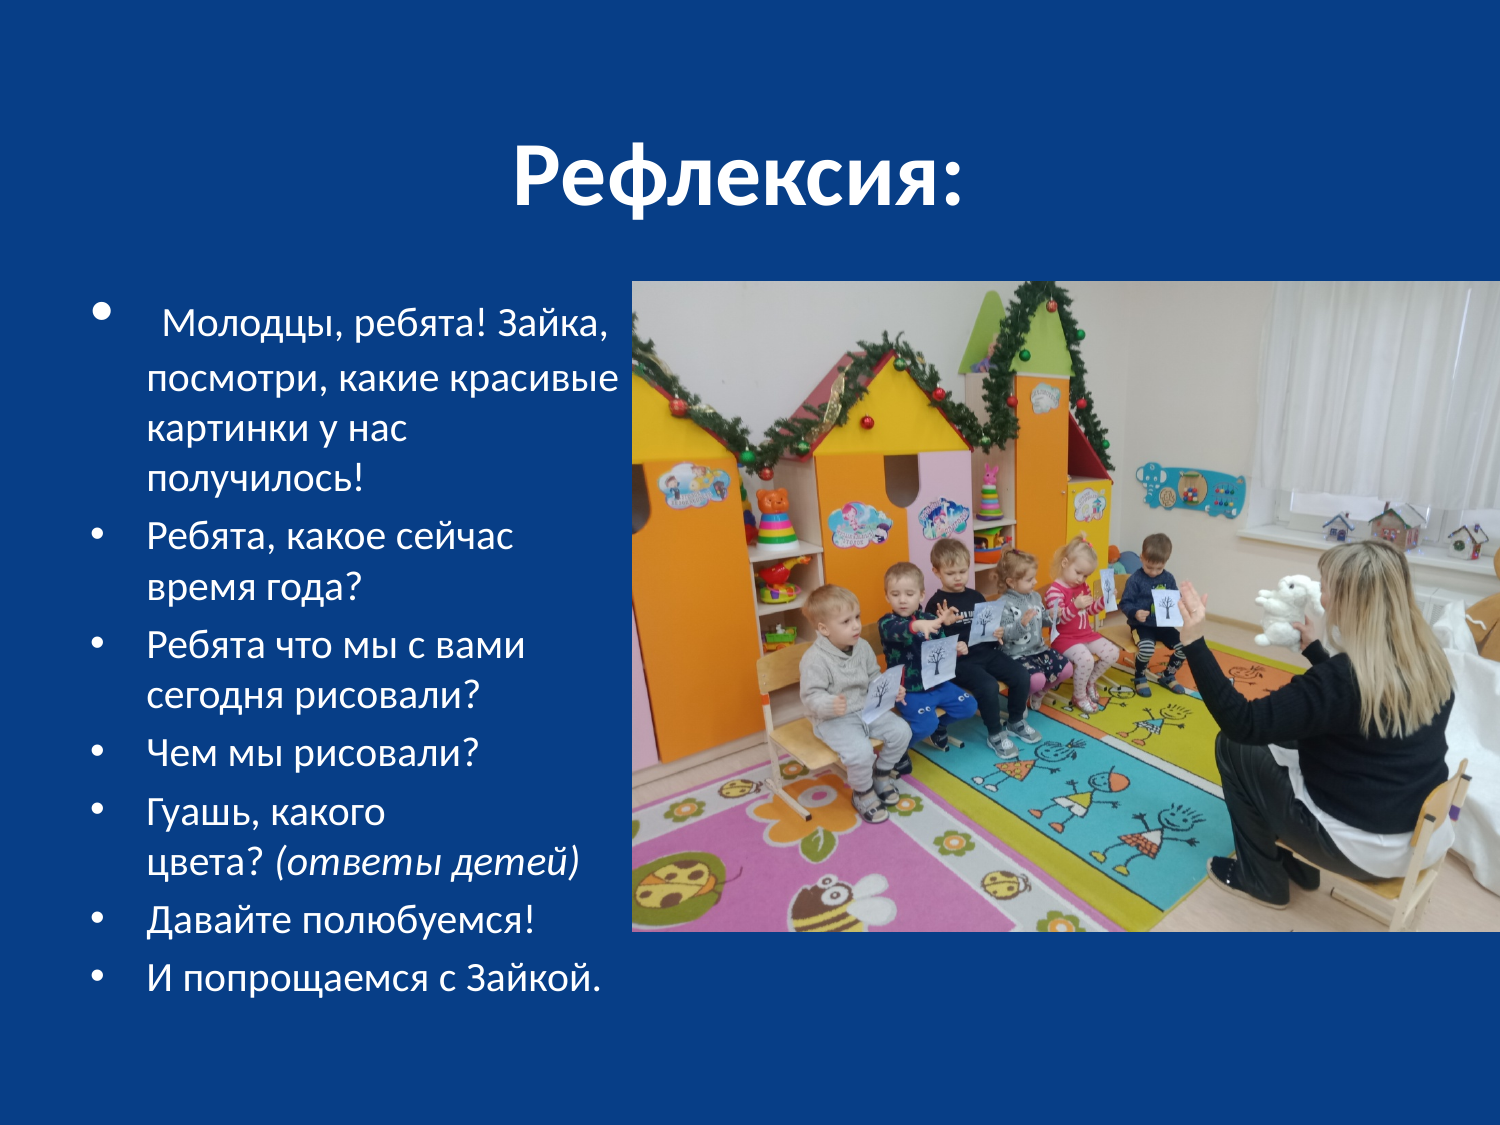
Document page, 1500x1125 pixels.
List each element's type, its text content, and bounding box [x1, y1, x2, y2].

list Молодцы, ребята! Зайка, посмотри, какие красивые картинки у нас получилось! Ребята, какое сейчас время года? Ребята что мы с вами сегодня рисовали? Чем мы рисовали? Гуашь, какого цвета? (ответы детей) Давайте полюбуемся! И попрощаемся с Зайкой. [75, 262, 645, 1005]
title Рефлексия: [75, 45, 1425, 233]
picture [632, 280, 1500, 932]
